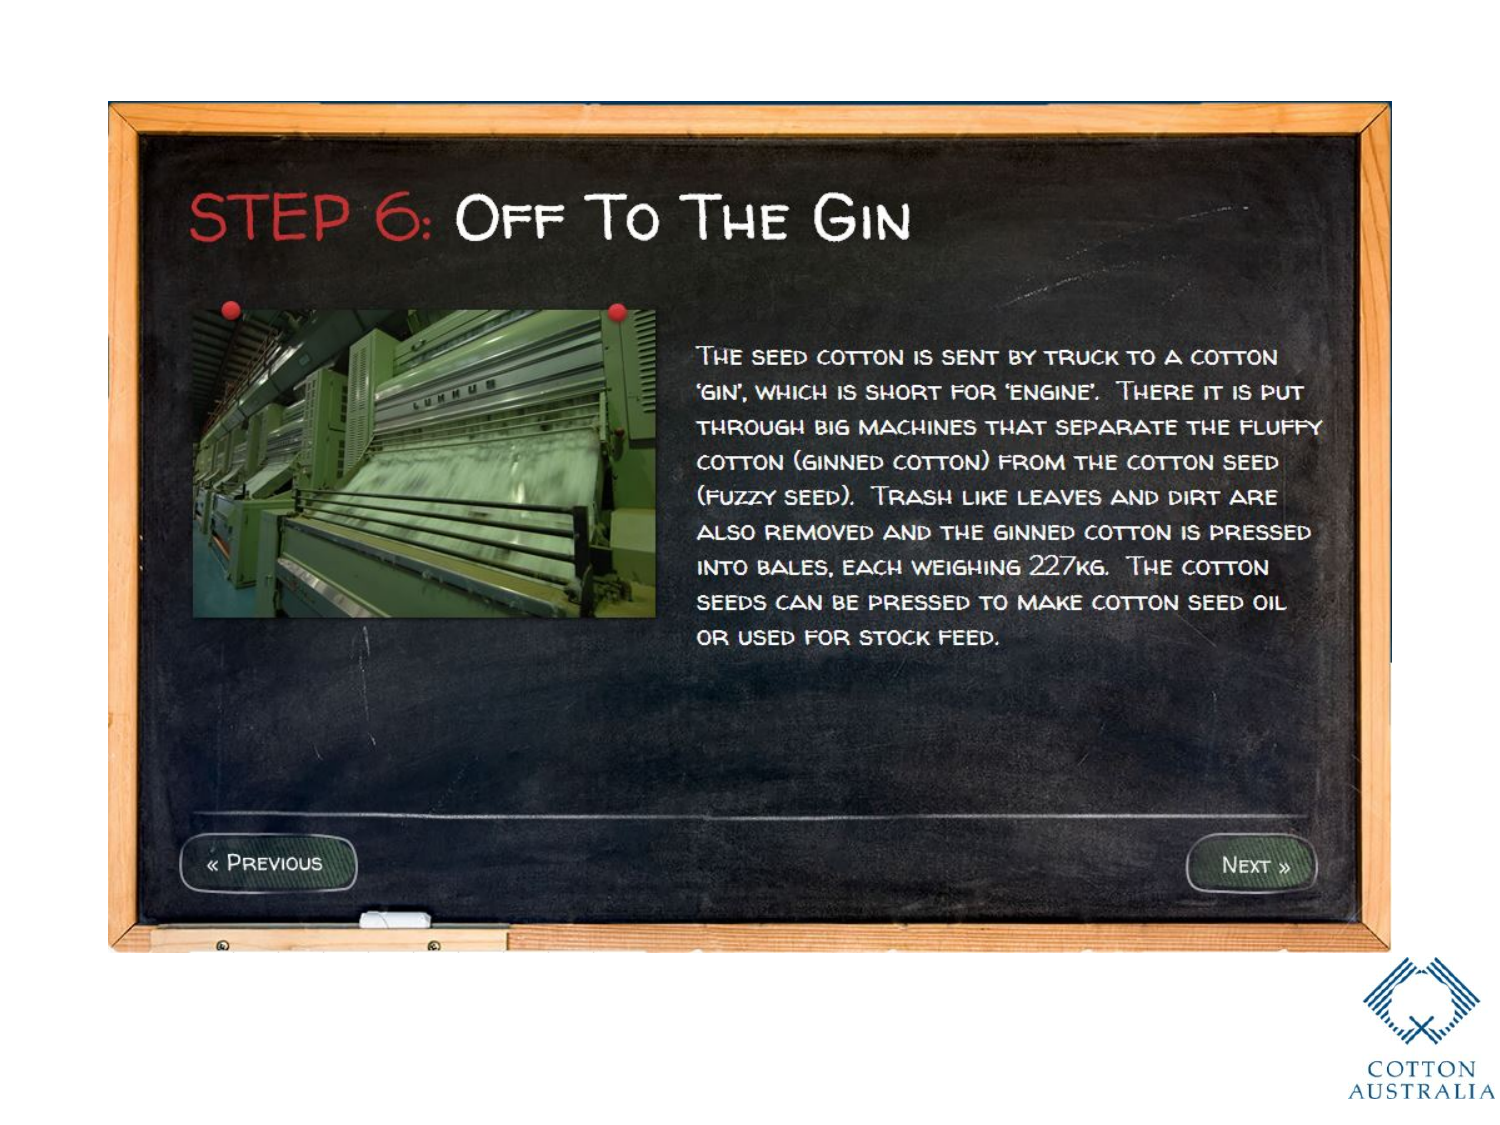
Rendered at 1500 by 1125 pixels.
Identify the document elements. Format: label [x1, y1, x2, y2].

picture [107, 101, 1393, 954]
picture [1348, 957, 1495, 1099]
